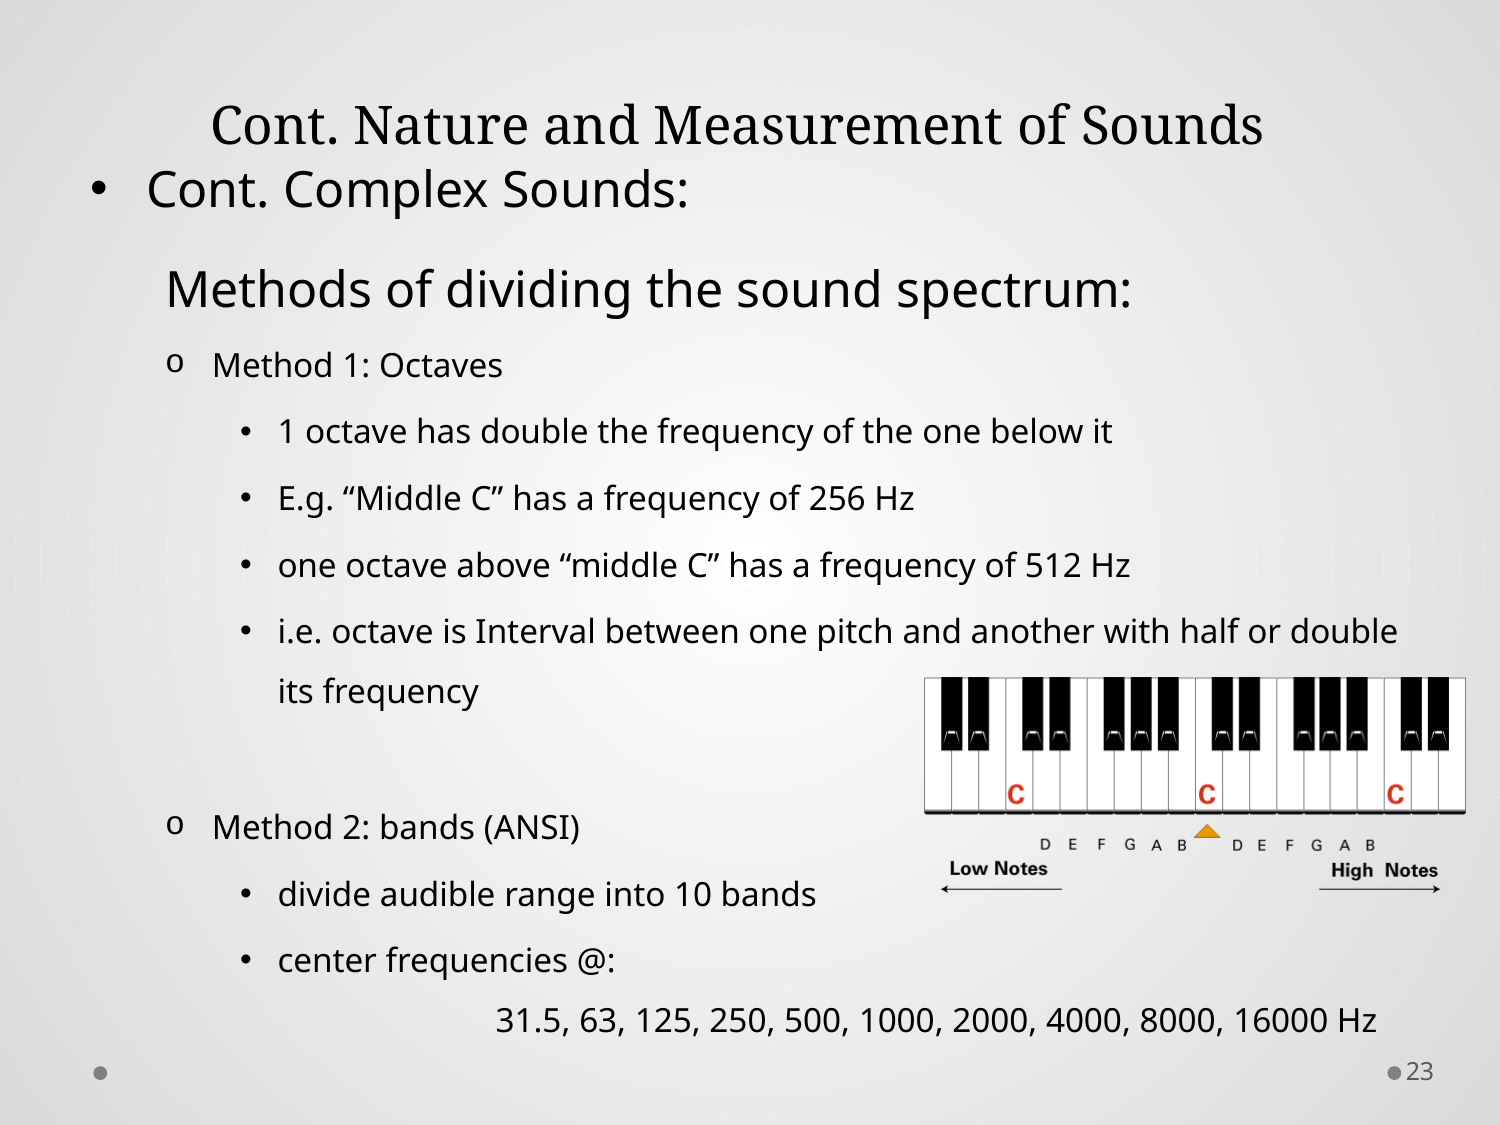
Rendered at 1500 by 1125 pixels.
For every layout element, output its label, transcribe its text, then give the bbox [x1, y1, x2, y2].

picture [924, 662, 1466, 908]
list Cont. Complex Sounds: Methods of dividing the sound spectrum: Method 1: Octaves 1 octave has double the frequency of the one below it E.g. “Middle C” has a frequency of 256 Hz one octave above “middle C” has a frequency of 512 Hz i.e. octave is Interval between one pitch and another with half or double its frequency Method 2: bands (ANSI) divide audible range into 10 bands center frequencies @: 31.5, 63, 125, 250, 500, 1000, 2000, 4000, 8000, 16000 Hz [75, 149, 1425, 1125]
title Cont. Nature and Measurement of Sounds [62, 62, 1413, 163]
slide_number 23 [1401, 1042, 1494, 1103]
